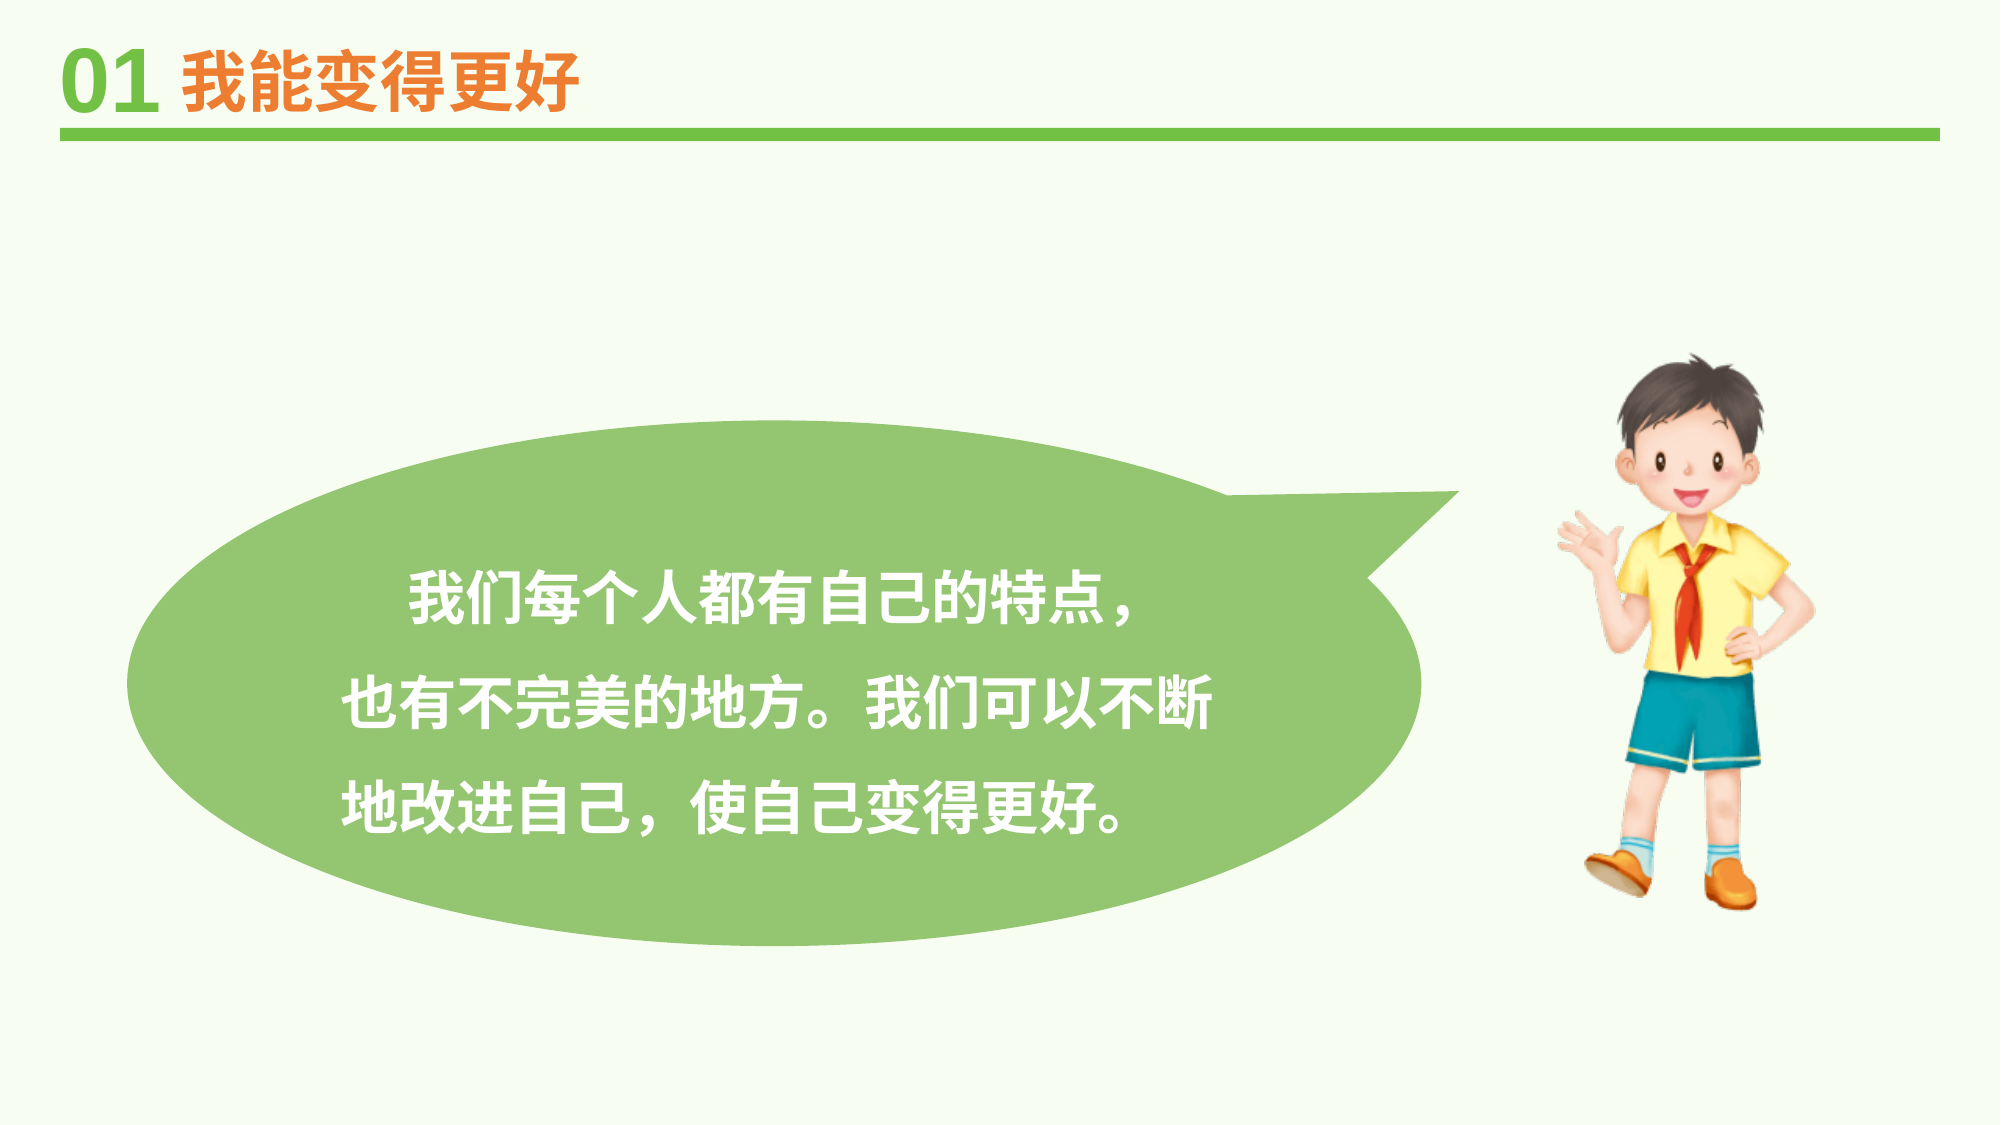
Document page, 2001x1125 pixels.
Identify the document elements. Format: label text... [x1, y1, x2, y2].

picture [1549, 349, 1825, 918]
text_box 01 [59, 24, 161, 127]
text_box 我们每个人都有自己的特点，也有不完美的地方。我们可以不断地改进自己，使自己变得更好。 [127, 420, 1460, 947]
text_box [59, 127, 1941, 142]
text_box 我能变得更好 [165, 32, 741, 127]
